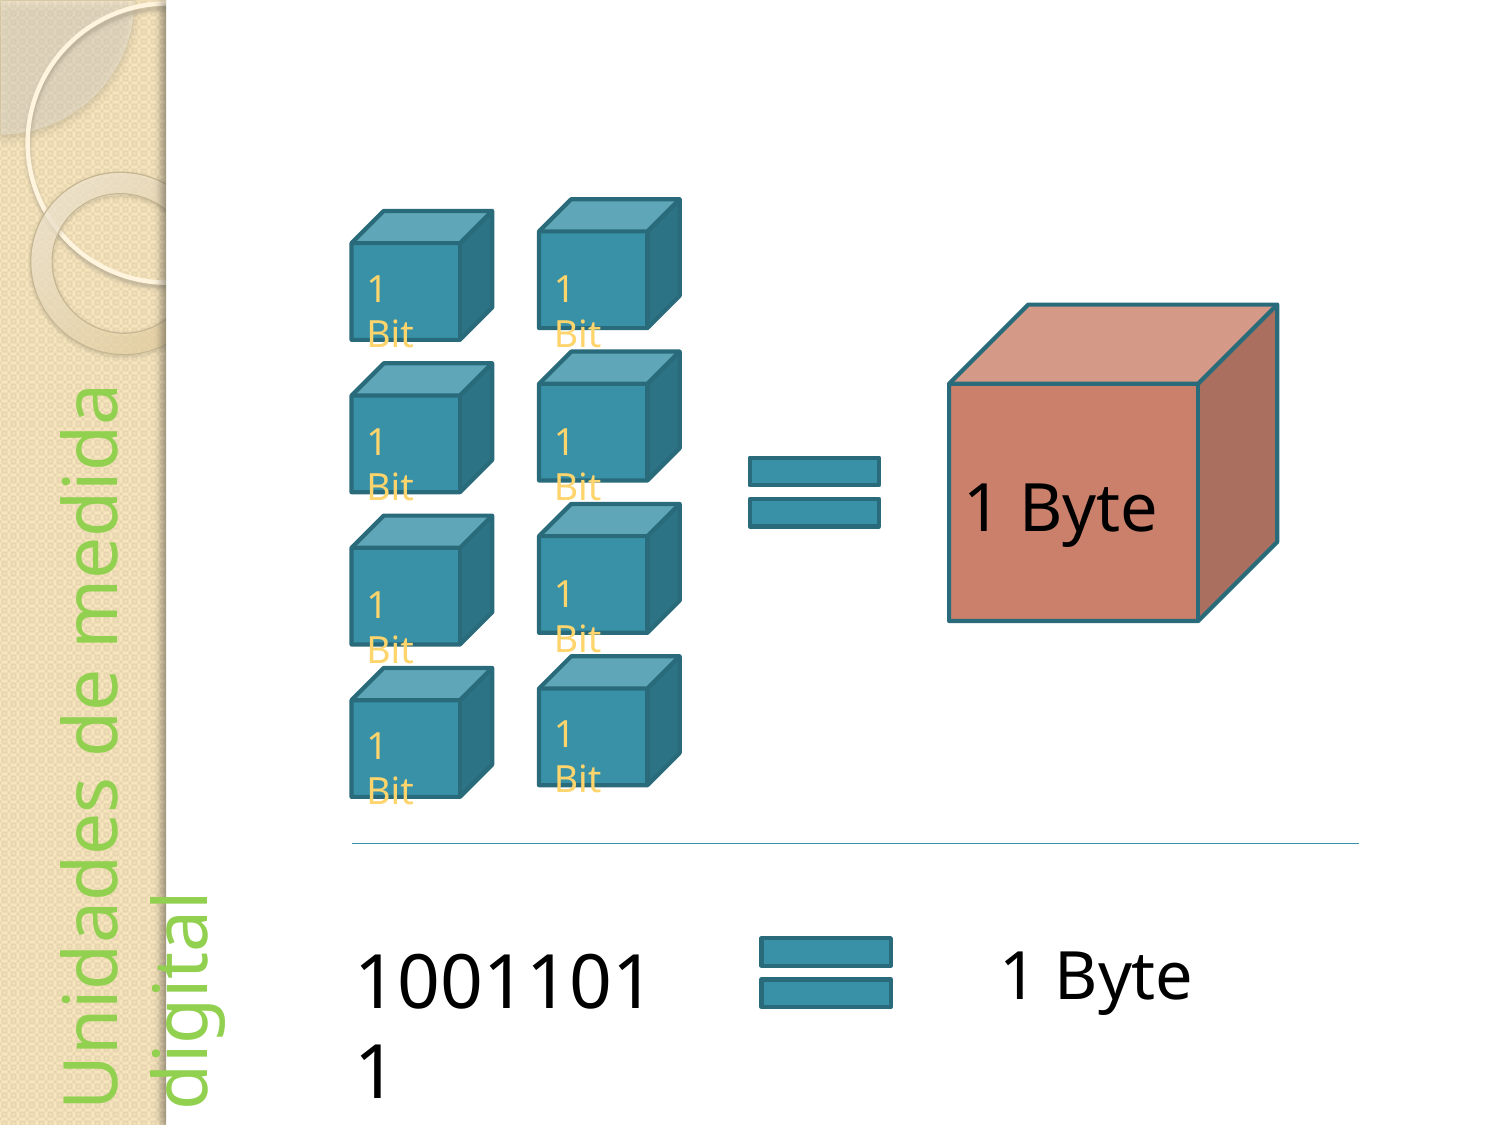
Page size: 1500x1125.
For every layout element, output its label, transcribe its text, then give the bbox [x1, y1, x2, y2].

text_box 1 Bit [538, 703, 645, 808]
text_box 1 Bit [351, 410, 457, 515]
text_box [349, 513, 495, 647]
text_box [349, 208, 495, 342]
text_box 1 Bit [351, 257, 457, 363]
text_box [536, 349, 682, 483]
text_box 10011011 [339, 925, 704, 1121]
text_box 1 Bit [351, 714, 457, 820]
text_box [349, 361, 495, 495]
text_box [748, 456, 881, 487]
text_box 1 Bit [538, 410, 645, 515]
text_box Unidades de medida digital [35, 269, 230, 1125]
text_box [748, 497, 881, 529]
text_box [759, 977, 893, 1009]
text_box [759, 936, 893, 968]
text_box 1 Bit [351, 574, 457, 679]
text_box [947, 302, 1280, 624]
text_box 1 Byte [949, 456, 1196, 552]
text_box 1 Bit [538, 257, 645, 363]
text_box [349, 665, 495, 799]
text_box [536, 197, 682, 331]
text_box 1 Bit [538, 562, 645, 668]
text_box 1 Byte [984, 925, 1289, 1021]
text_box [536, 654, 682, 788]
text_box [536, 501, 682, 635]
